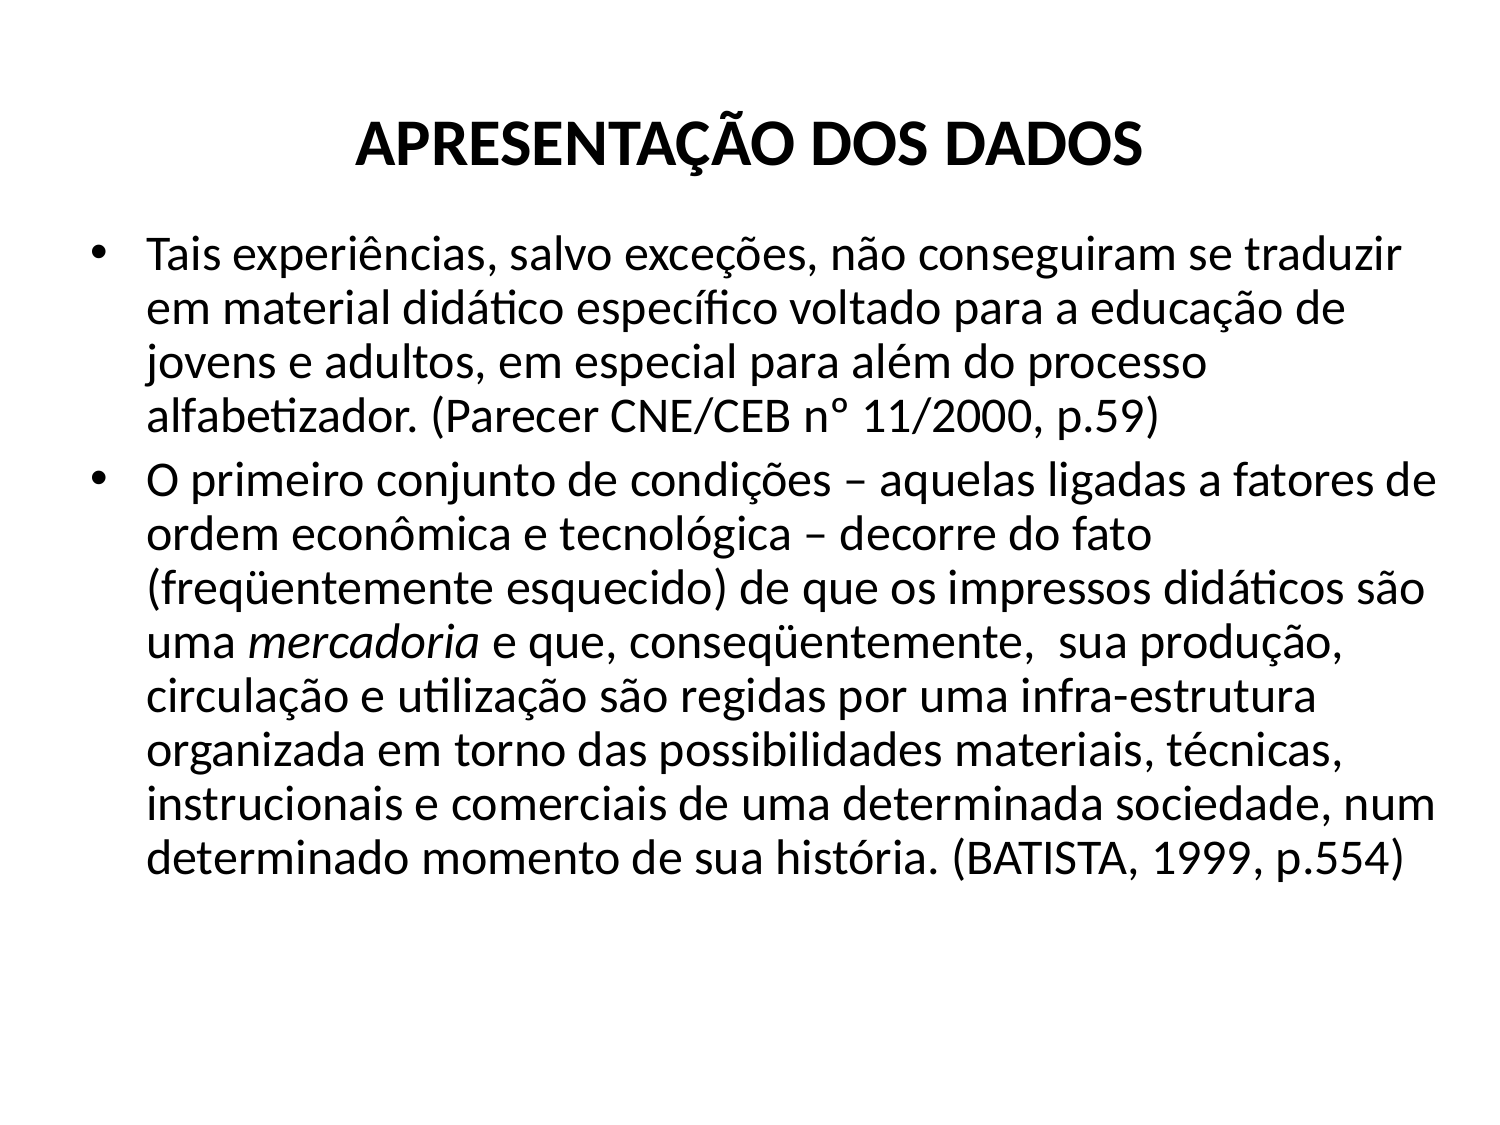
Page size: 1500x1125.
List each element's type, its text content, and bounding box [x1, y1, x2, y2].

title APRESENTAÇÃO DOS DADOS [75, 45, 1425, 220]
list Tais experiências, salvo exceções, não conseguiram se traduzir em material didático específico voltado para a educação de jovens e adultos, em especial para além do processo alfabetizador. (Parecer CNE/CEB nº 11/2000, p.59) O primeiro conjunto de condições – aquelas ligadas a fatores de ordem econômica e tecnológica – decorre do fato (freqüentemente esquecido) de que os impressos didáticos são uma mercadoria e que, conseqüentemente, sua produção, circulação e utilização são regidas por uma infra-estrutura organizada em torno das possibilidades materiais, técnicas, instrucionais e comerciais de uma determinada sociedade, num determinado momento de sua história. (BATISTA, 1999, p.554) [75, 220, 1471, 1059]
